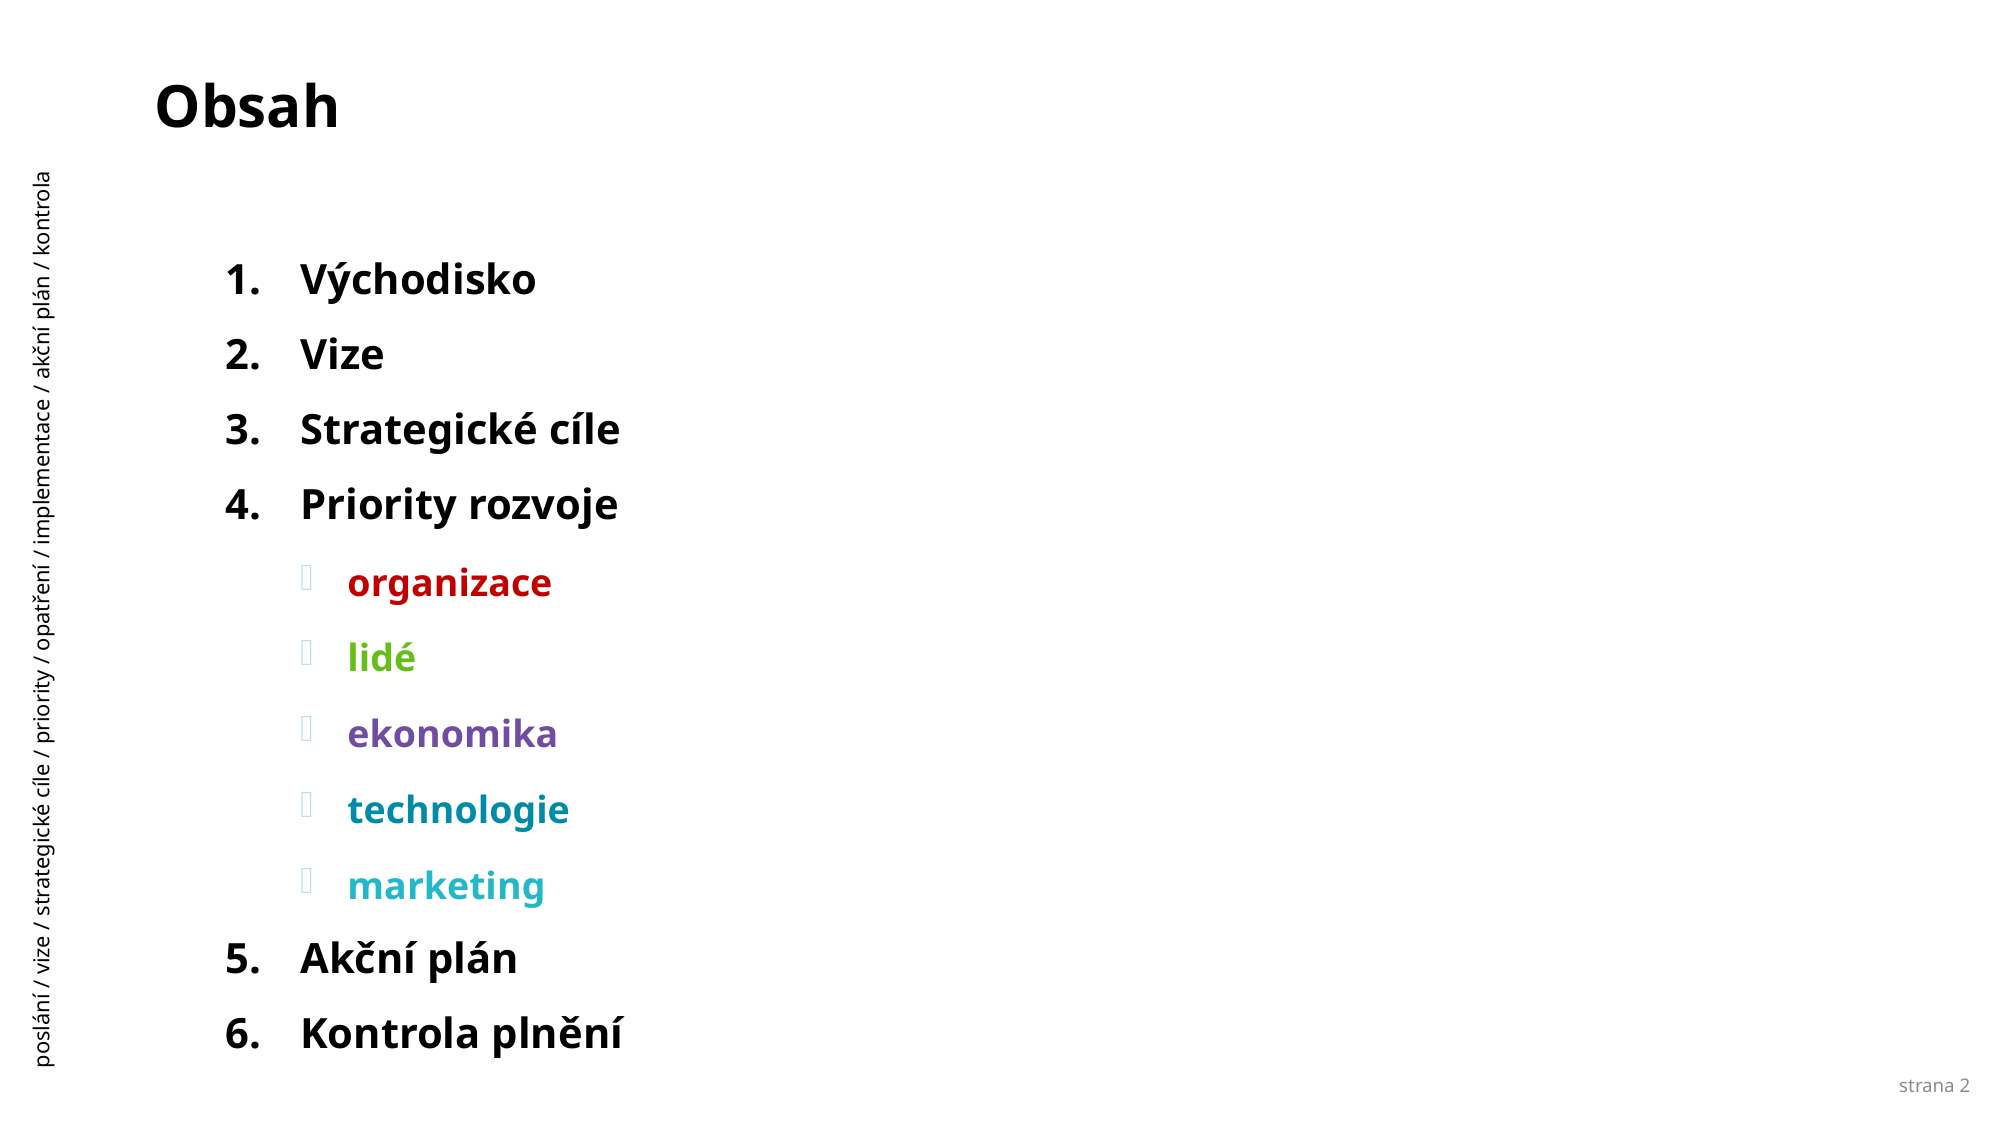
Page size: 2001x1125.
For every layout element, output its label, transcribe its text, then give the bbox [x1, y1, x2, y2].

slide_number strana 2 [1535, 1056, 1986, 1116]
title Obsah [139, 0, 1715, 218]
text_box poslání / vize / strategické cíle / priority / opatření / implementace / akční plán / kontrola [17, 0, 62, 1084]
text_box Východisko Vize Strategické cíle Priority rozvoje organizace lidé ekonomika technologie marketing Akční plán Kontrola plnění [210, 218, 982, 862]
